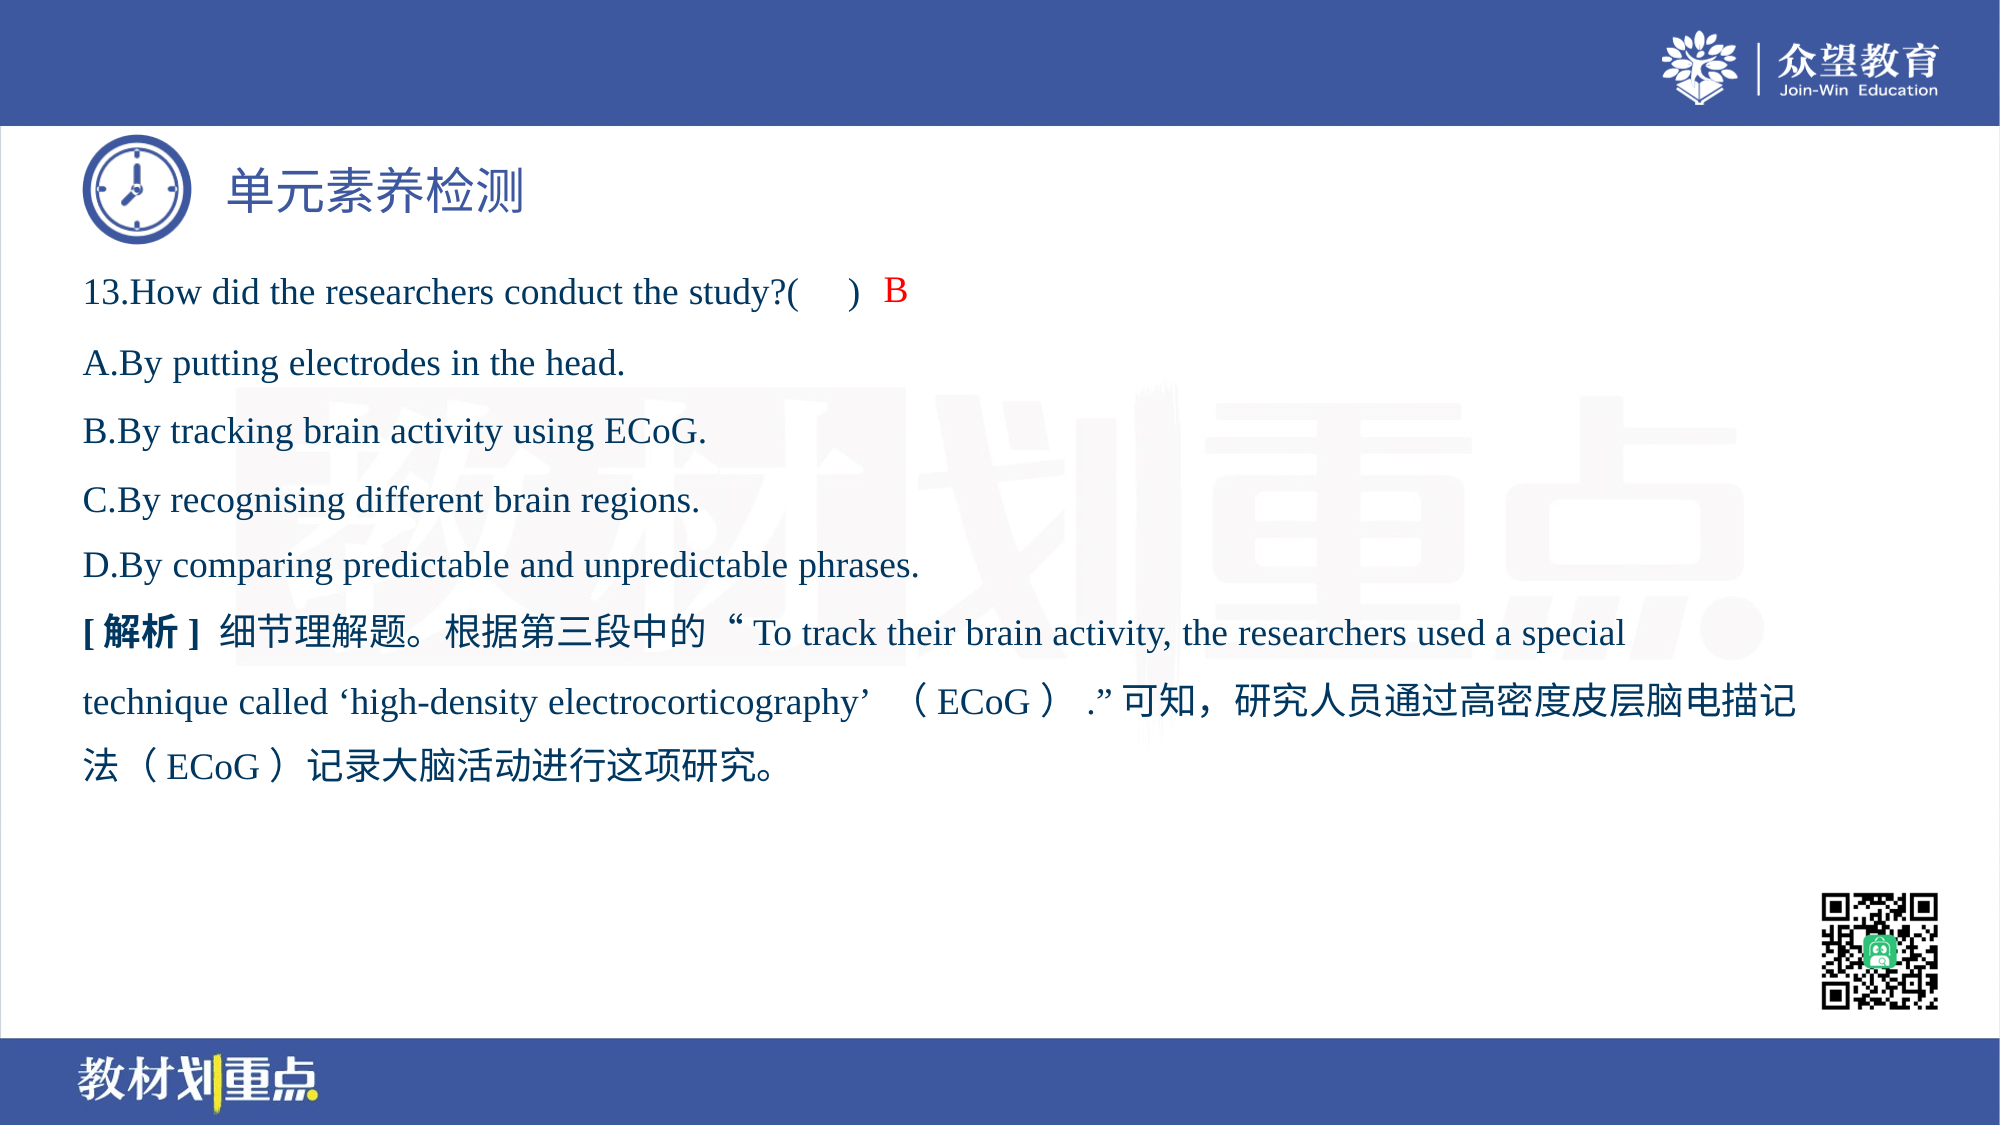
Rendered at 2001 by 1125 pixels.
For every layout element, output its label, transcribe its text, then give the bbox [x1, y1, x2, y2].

text_box B [869, 245, 923, 304]
text_box A.By putting electrodes in the head. B.By tracking brain activity using ECoG. C.By recognising different brain regions. D.By comparing predictable and unpredictable phrases. [82, 313, 1817, 578]
text_box [解析] 细节理解题。根据第三段中的“To track their brain activity, the researchers used a special technique called ‘high-density electrocorticography’ （ECoG）.”可知，研究人员通过高密度皮层脑电描记 法（ECoG）记录大脑活动进行这项研究。 [82, 584, 1817, 781]
text_box 13.How did the researchers conduct the study?( ) [82, 247, 1817, 306]
picture [0, 0, 2000, 1125]
